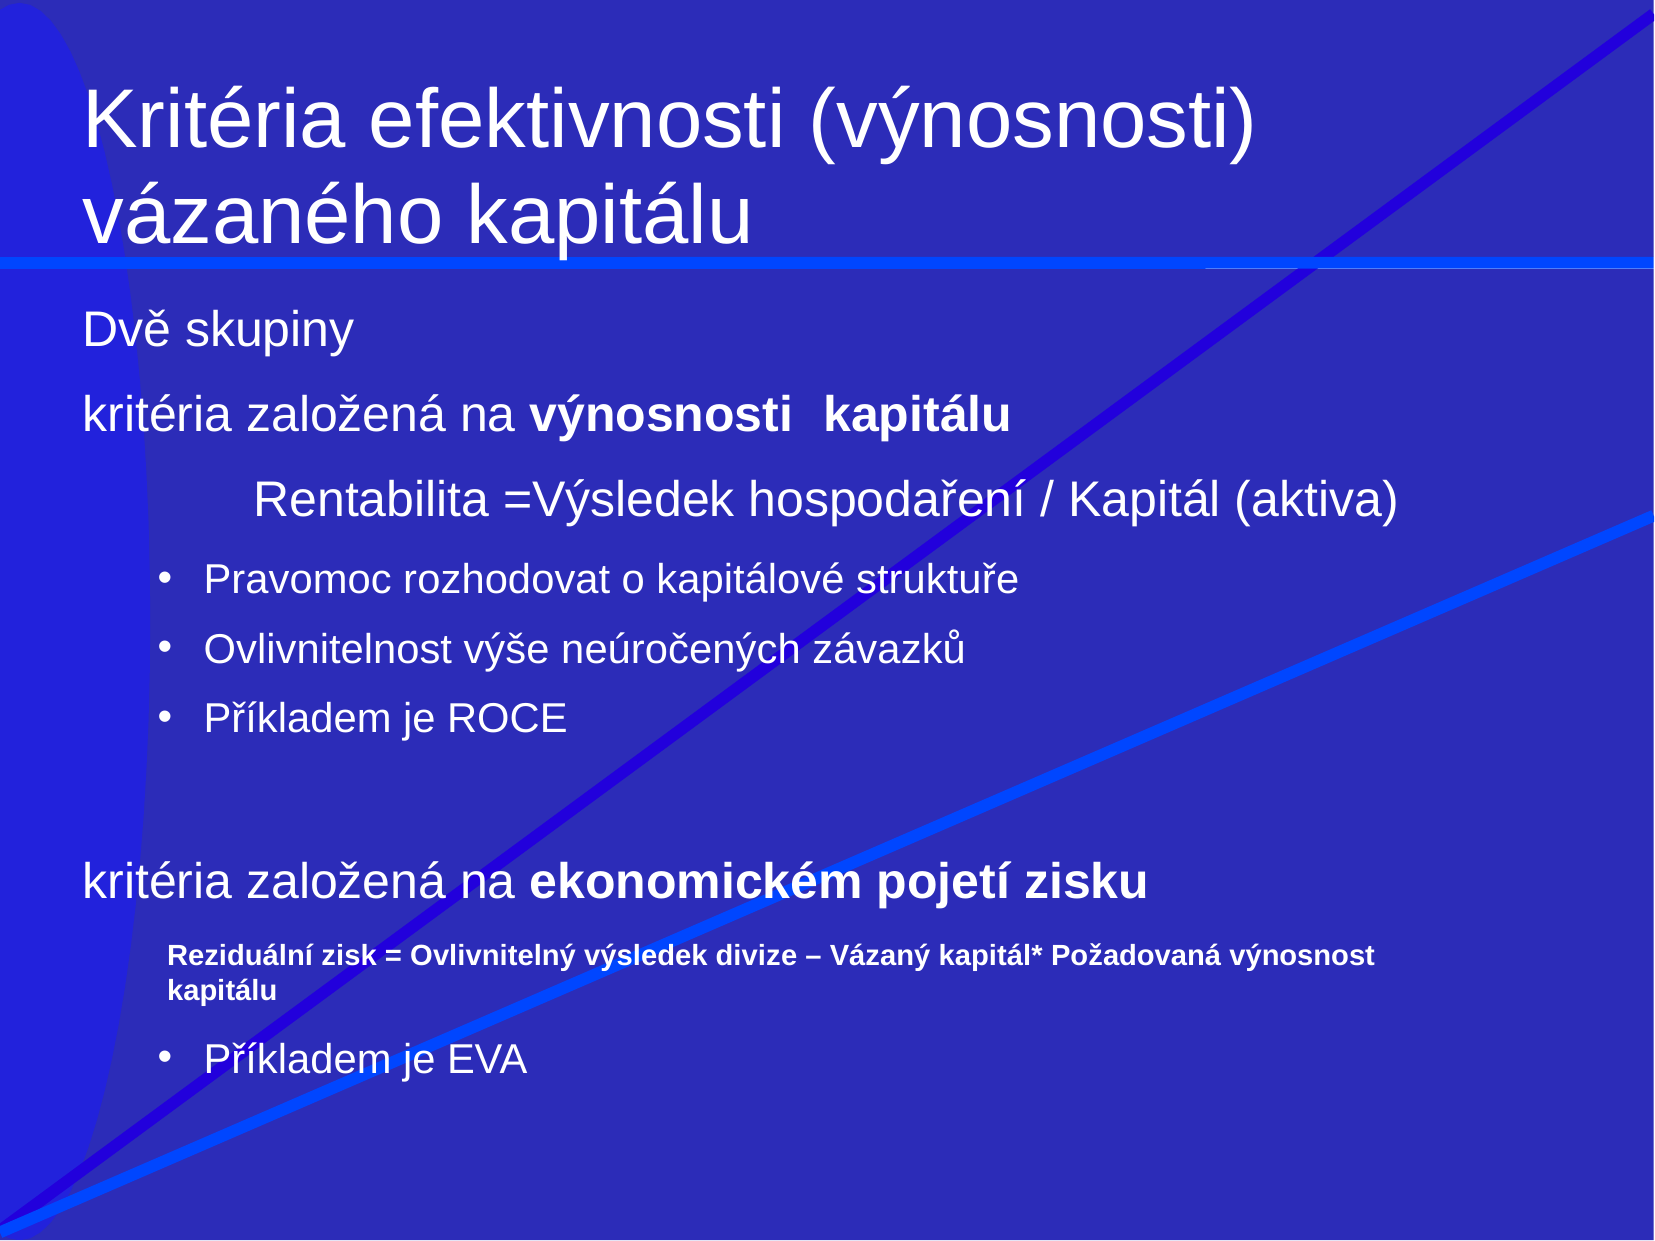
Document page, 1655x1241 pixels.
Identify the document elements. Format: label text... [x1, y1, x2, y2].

text_box Dvě skupiny kritéria založená na výnosnosti kapitálu Rentabilita =Výsledek hospodaření / Kapitál (aktiva) Pravomoc rozhodovat o kapitálové struktuře Ovlivnitelnost výše neúročených závazků Příkladem je ROCE kritéria založená na ekonomickém pojetí zisku Reziduální zisk = Ovlivnitelný výsledek divize – Vázaný kapitál* Požadovaná výnosnost kapitálu Příkladem je EVA [80, 296, 1488, 1082]
title Kritéria efektivnosti (výnosnosti) vázaného kapitálu [80, 67, 1574, 275]
